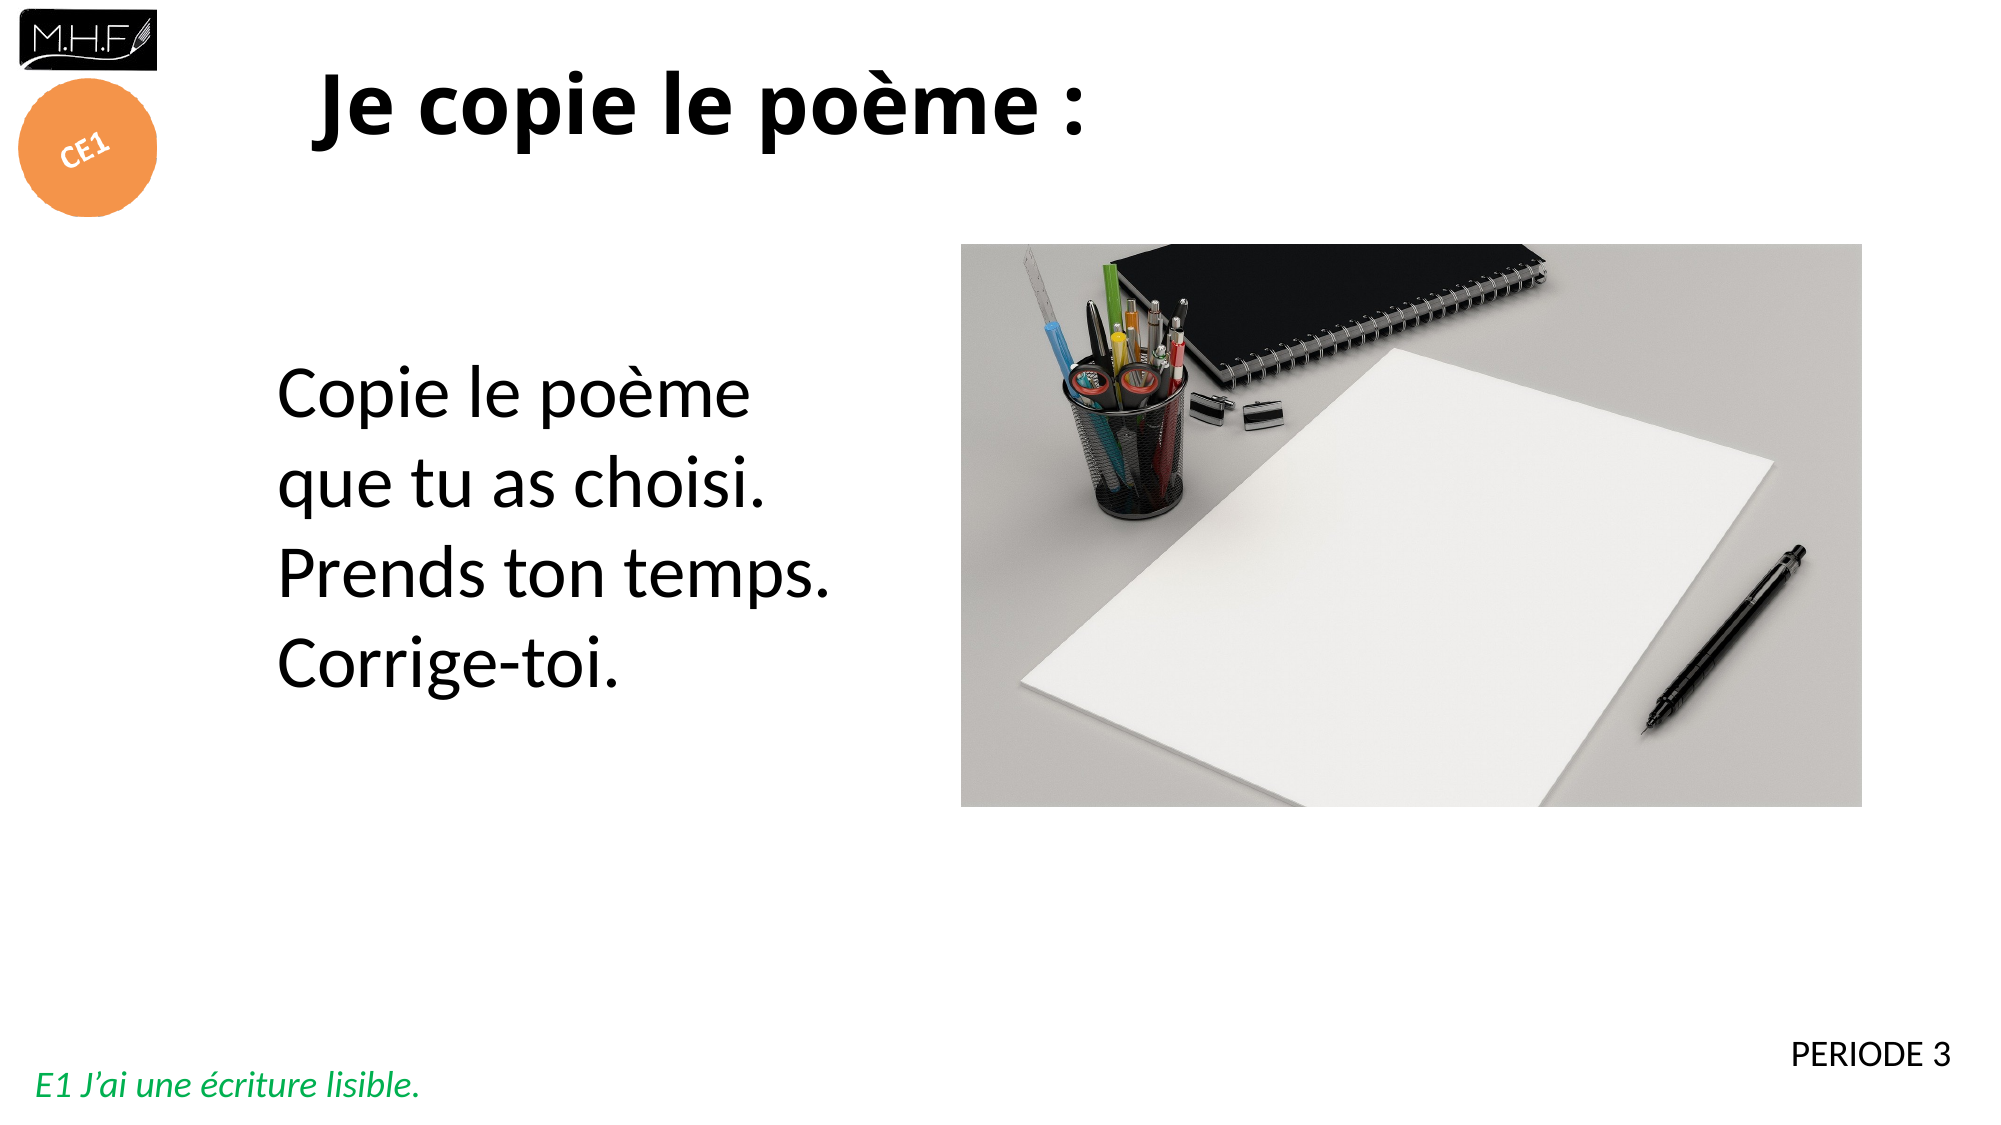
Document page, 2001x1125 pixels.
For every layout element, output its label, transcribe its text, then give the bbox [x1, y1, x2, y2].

text_box E1 J’ai une écriture lisible. [19, 1052, 646, 1125]
picture [16, 7, 157, 74]
picture [18, 78, 157, 218]
text_box PERIODE 3 [1362, 1021, 1967, 1082]
text_box Je copie le poème : [303, 7, 1549, 208]
picture [961, 244, 1862, 807]
text_box Copie le poème que tu as choisi. Prends ton temps. Corrige-toi. [262, 334, 889, 845]
